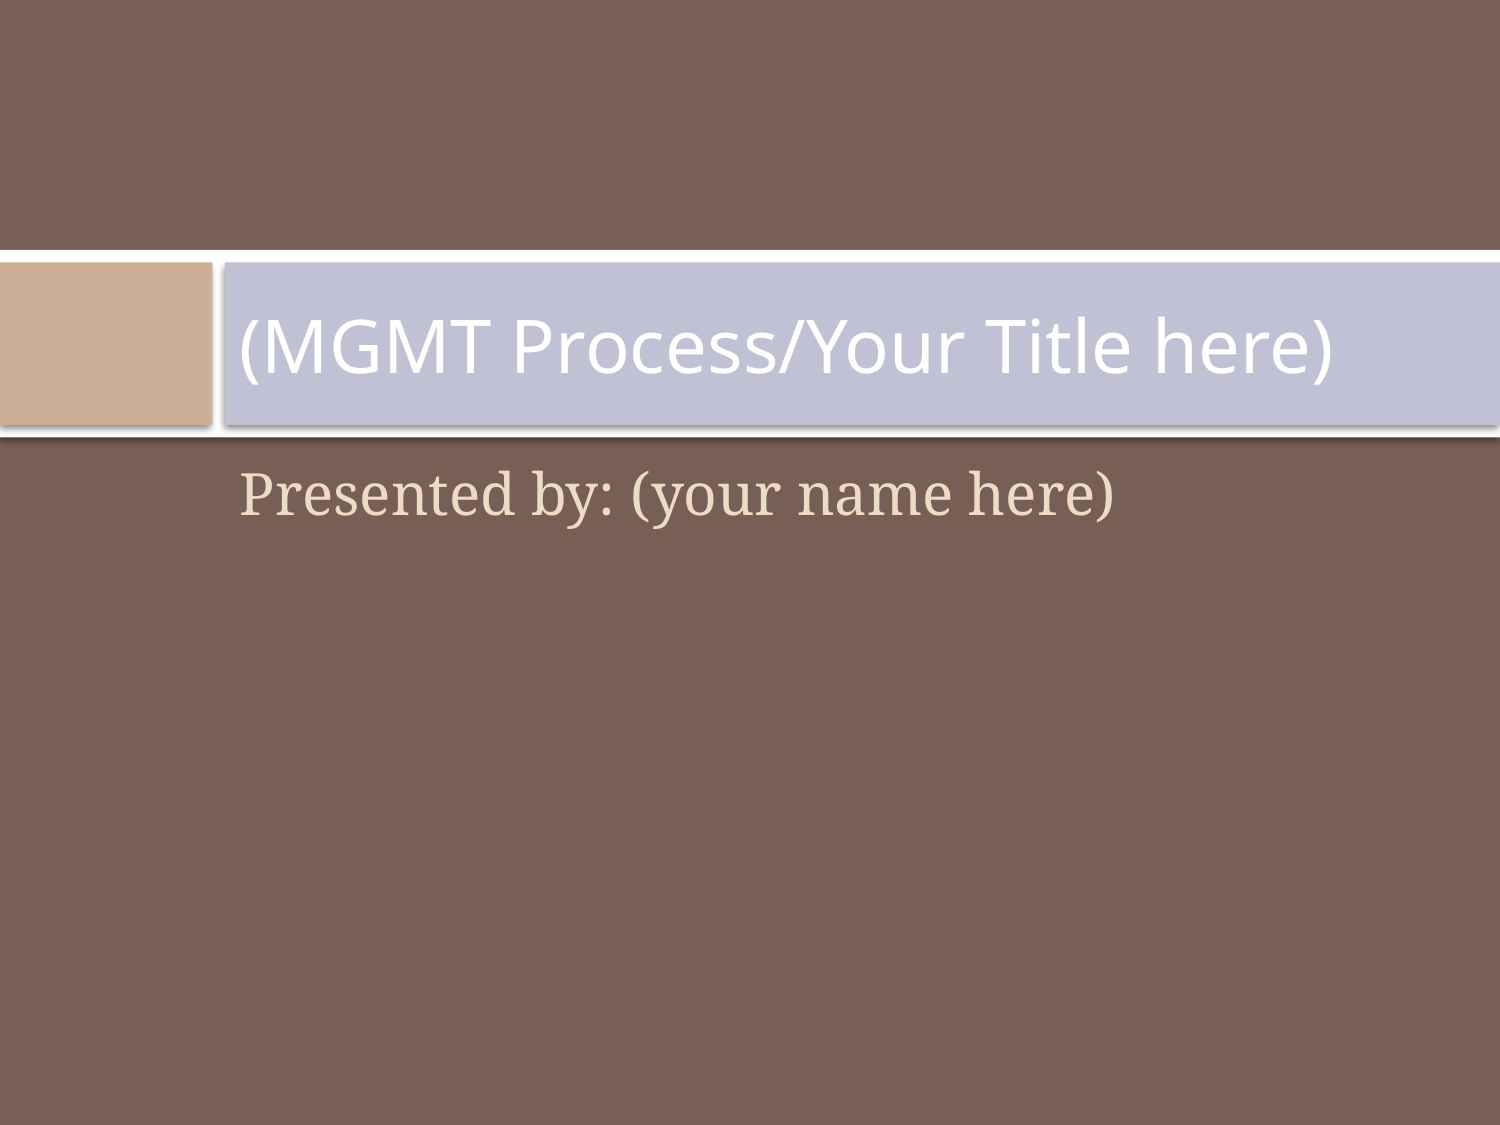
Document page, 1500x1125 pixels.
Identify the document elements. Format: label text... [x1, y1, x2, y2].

title (MGMT Process/Your Title here) [225, 262, 1475, 425]
list Presented by: (your name here) [225, 450, 1394, 725]
